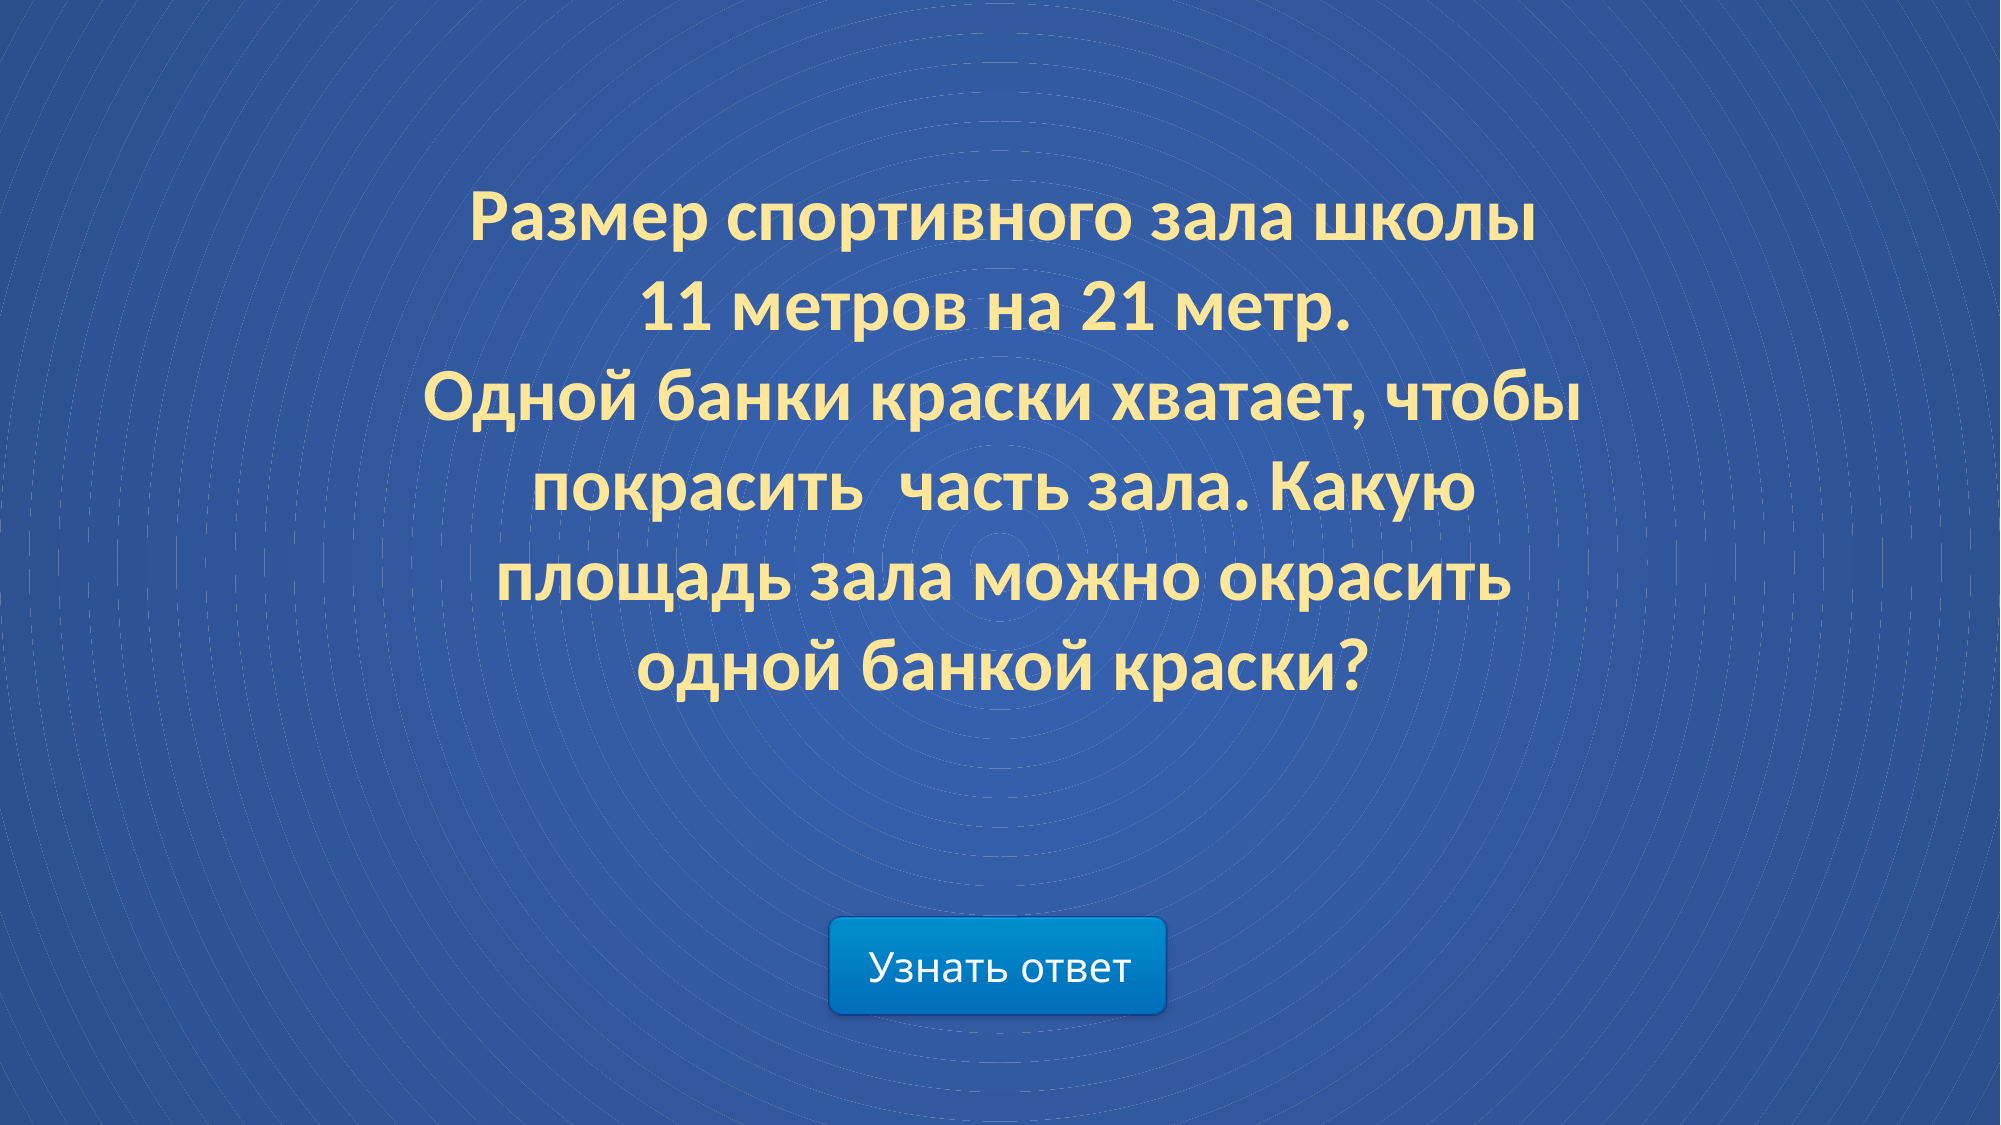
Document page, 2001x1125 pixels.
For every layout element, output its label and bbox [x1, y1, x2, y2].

picture [793, 902, 1180, 1035]
